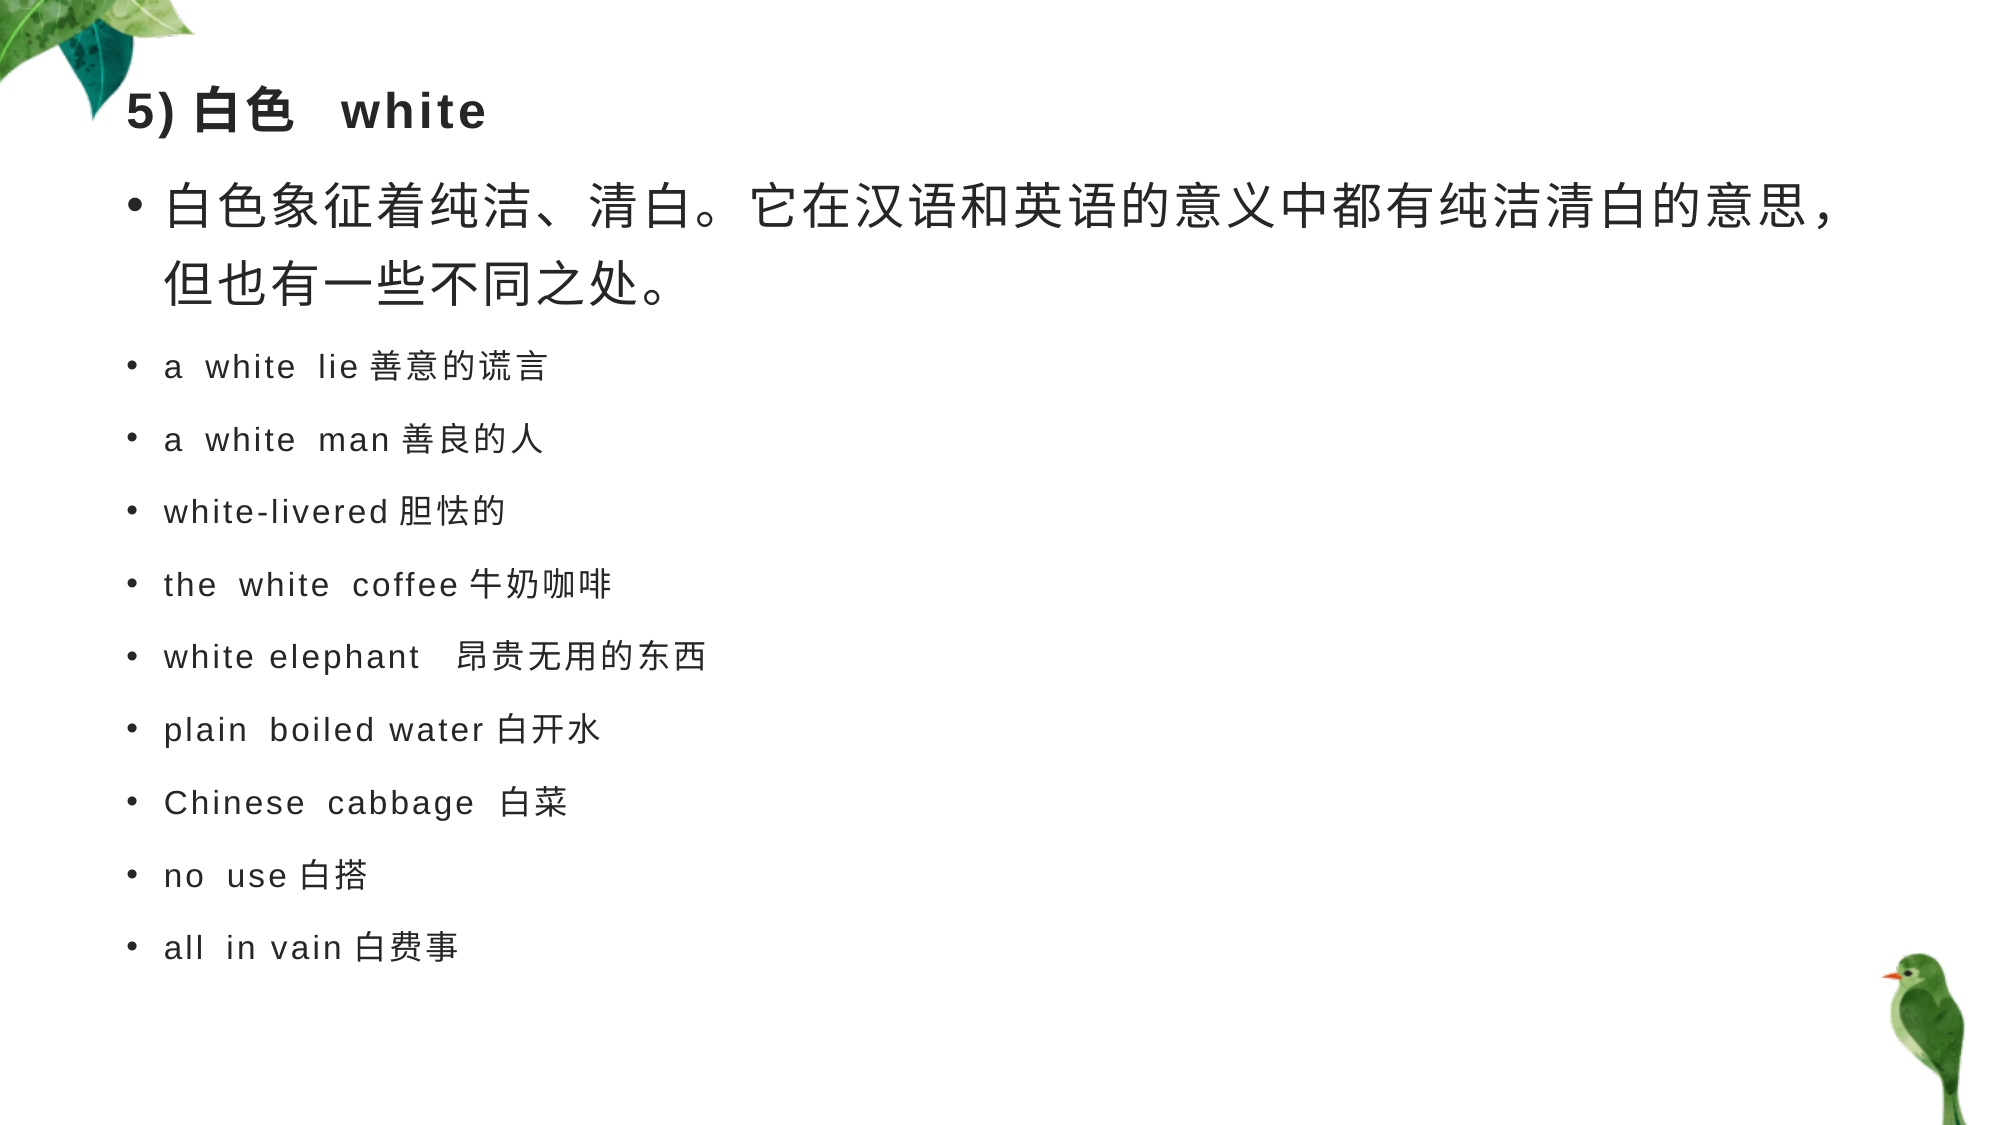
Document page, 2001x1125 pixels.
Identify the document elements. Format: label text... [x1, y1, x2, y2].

title 5)白色 white [109, 72, 1891, 146]
picture [0, 0, 196, 122]
picture [1881, 953, 1971, 1125]
list 白色象征着纯洁、清白。它在汉语和英语的意义中都有纯洁清白的意思，但也有一些不同之处。 a white lie善意的谎言 a white man善良的人 white-livered胆怯的 the white coffee牛奶咖啡 white elephant 昂贵无用的东西 plain boiled water白开水 Chinese cabbage 白菜 no use白搭 all in vain白费事 [109, 156, 1891, 1041]
